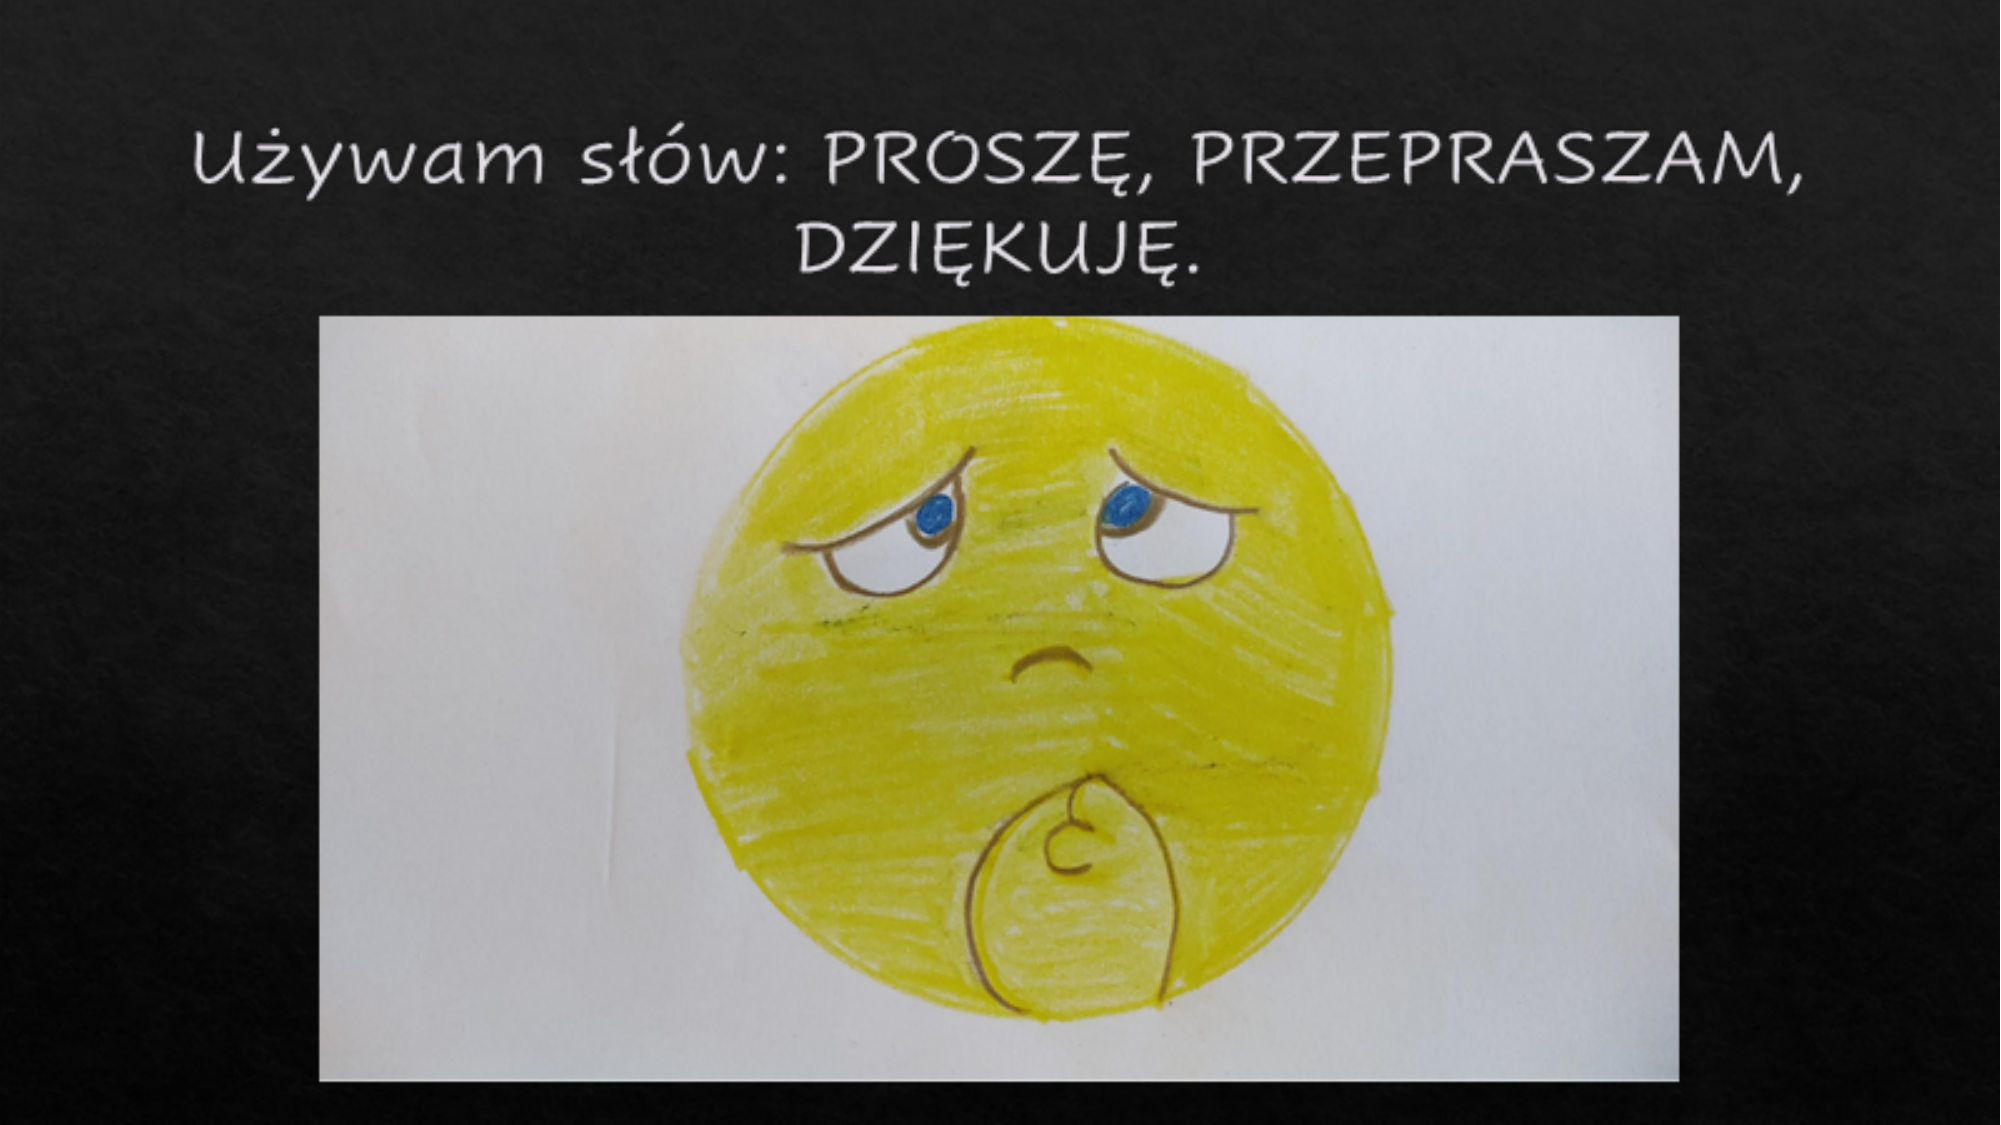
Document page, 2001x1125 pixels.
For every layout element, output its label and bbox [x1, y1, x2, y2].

list [0, 0, 2000, 1125]
